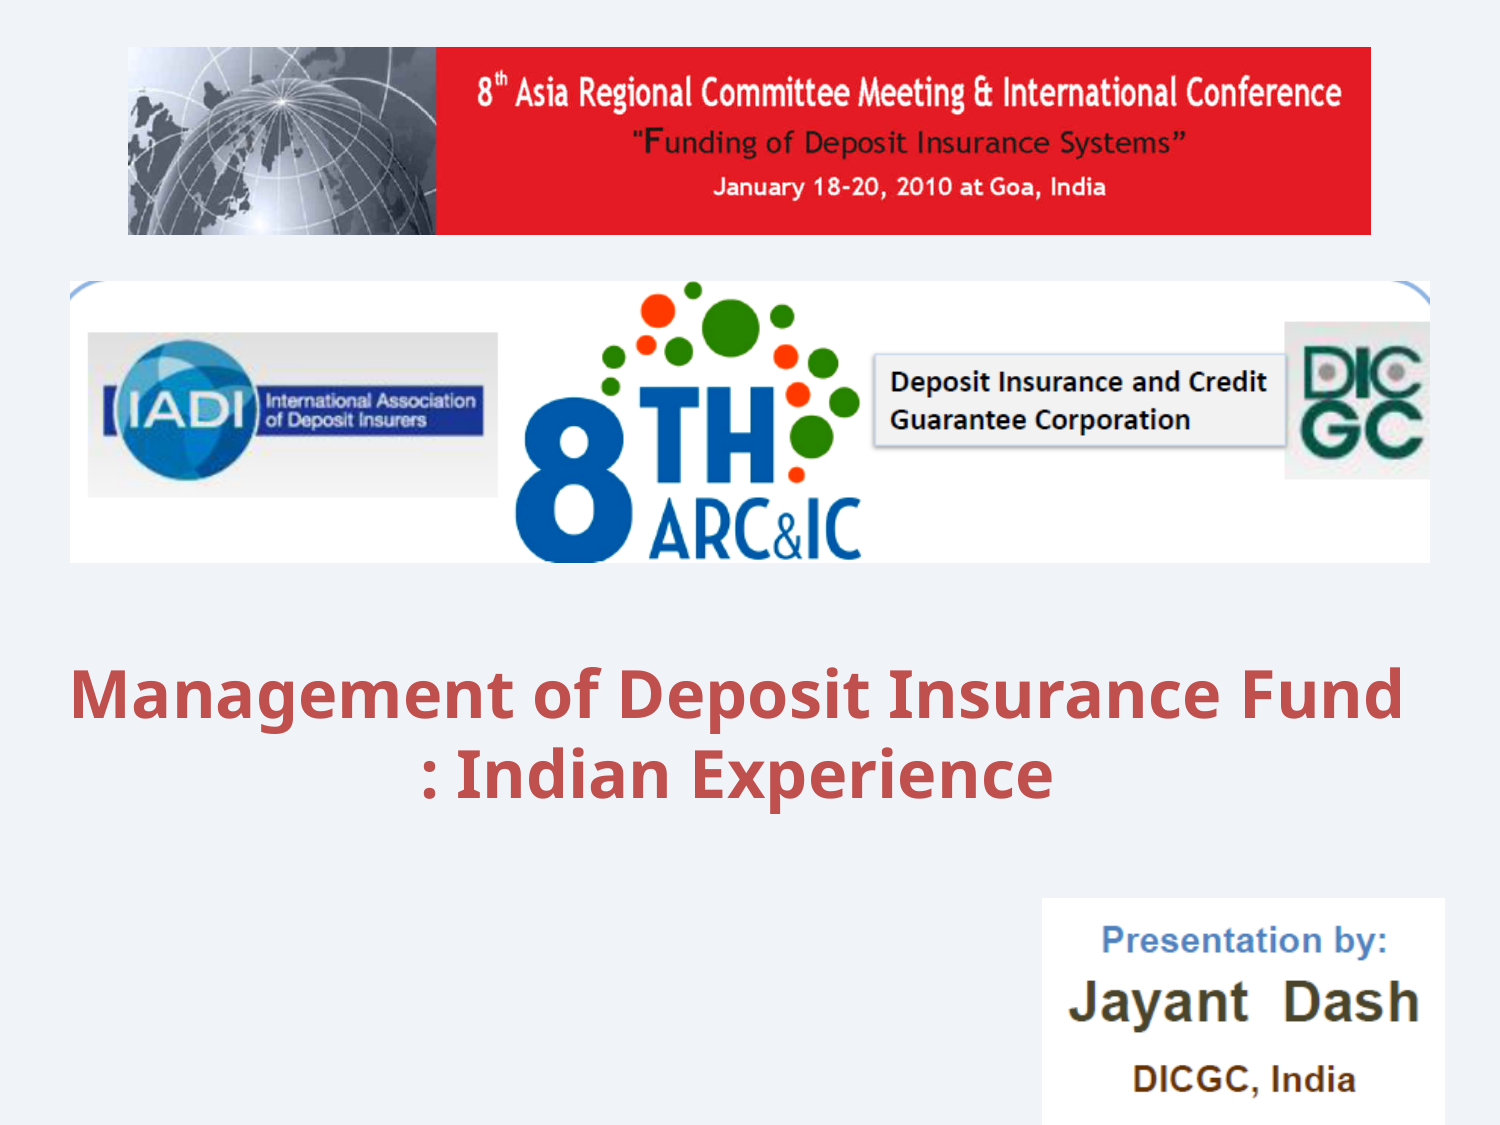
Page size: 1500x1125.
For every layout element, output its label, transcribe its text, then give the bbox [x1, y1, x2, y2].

picture [128, 47, 1371, 235]
picture [70, 280, 1430, 563]
picture [1042, 898, 1445, 1125]
text_box Management of Deposit Insurance Fund : Indian Experience [46, 644, 1429, 820]
